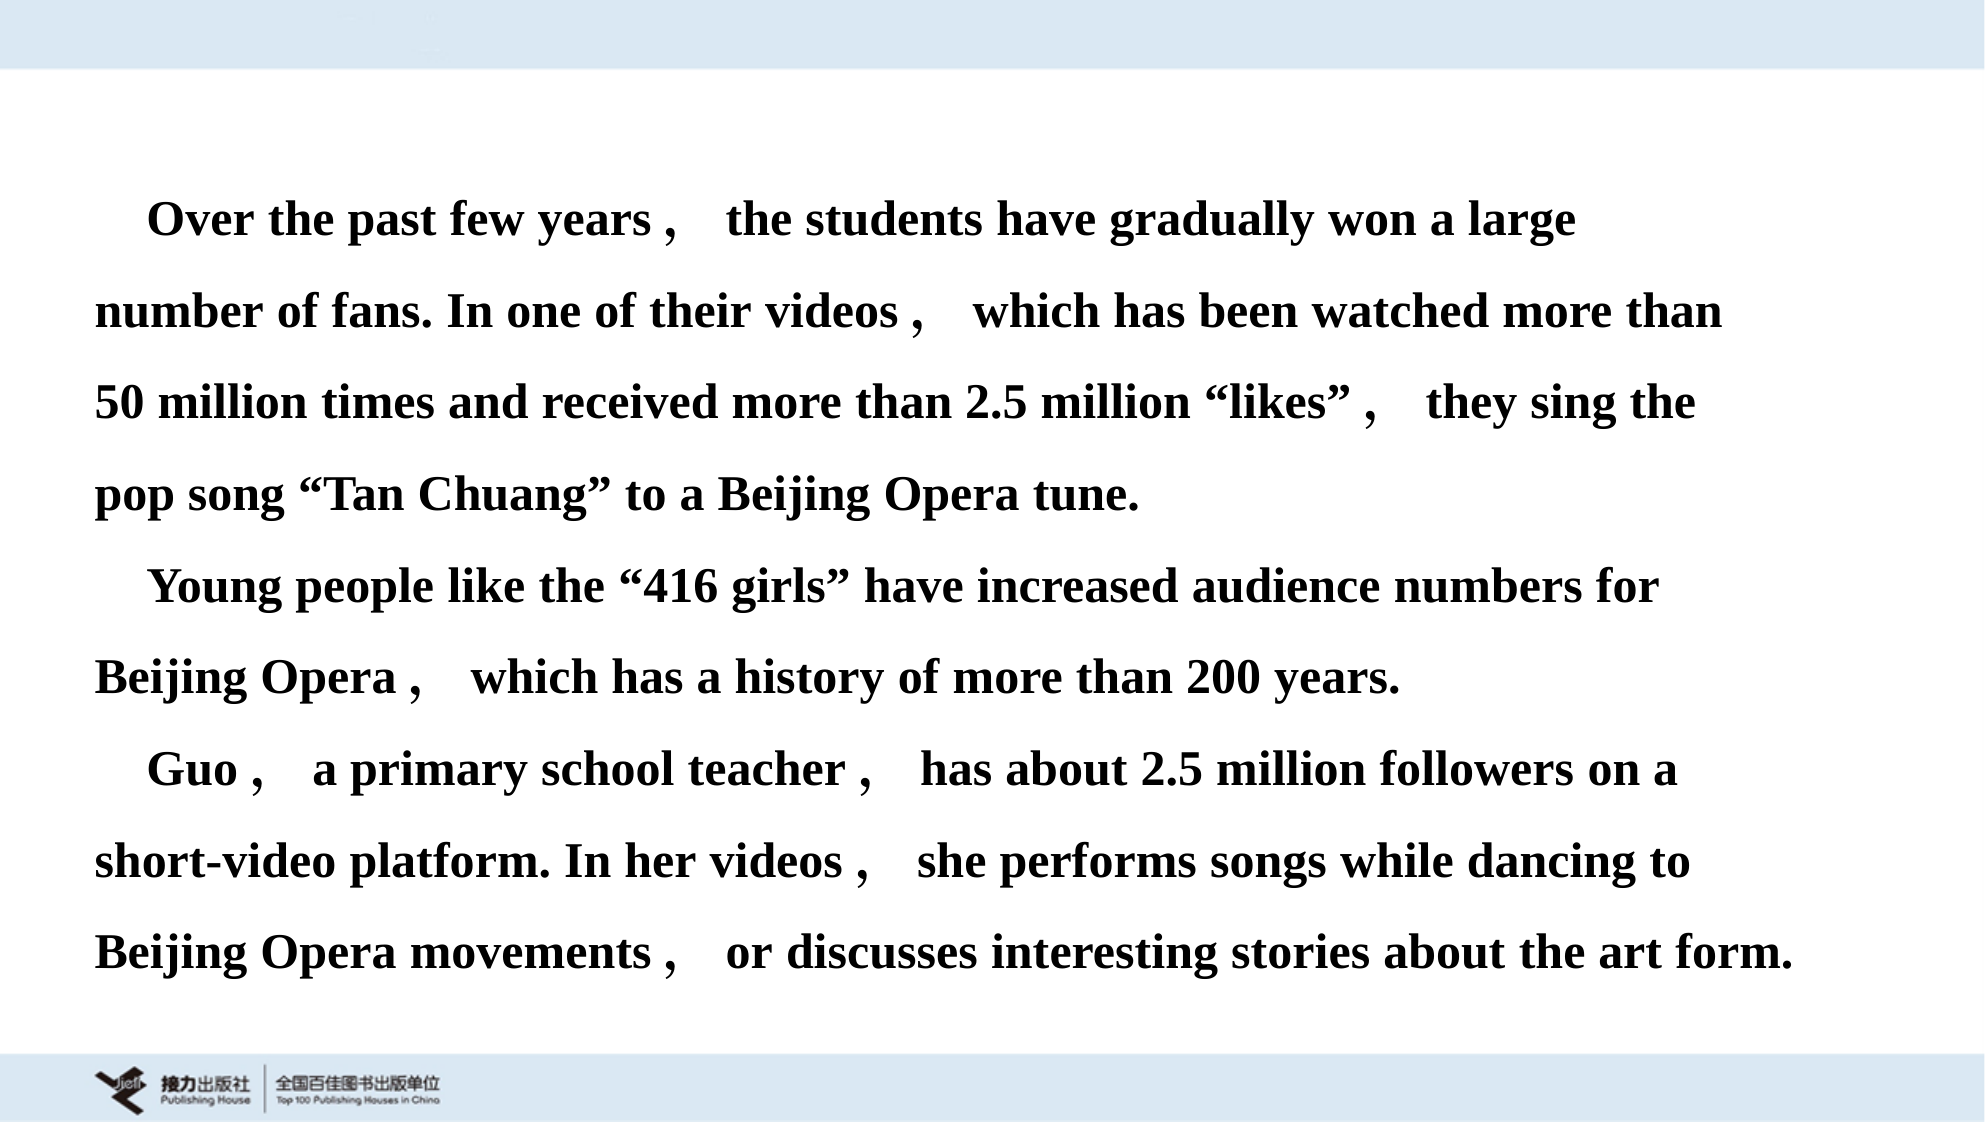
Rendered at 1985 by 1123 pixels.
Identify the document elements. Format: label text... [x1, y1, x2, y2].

picture [0, 0, 1985, 1122]
text_box Over the past few years，the students have gradually won a large number of fans. In one of their videos，which has been watched more than 50 million times and received more than 2.5 million “likes”，they sing the pop song “Tan Chuang” to a Beijing Opera tune. Young people like the “416 girls” have increased audience numbers for Beijing Opera，which has a history of more than 200 years. Guo，a primary school teacher，has about 2.5 million followers on a short-video platform. In her videos，she performs songs while dancing to Beijing Opera movements，or discusses interesting stories about the art form. [94, 153, 1892, 979]
